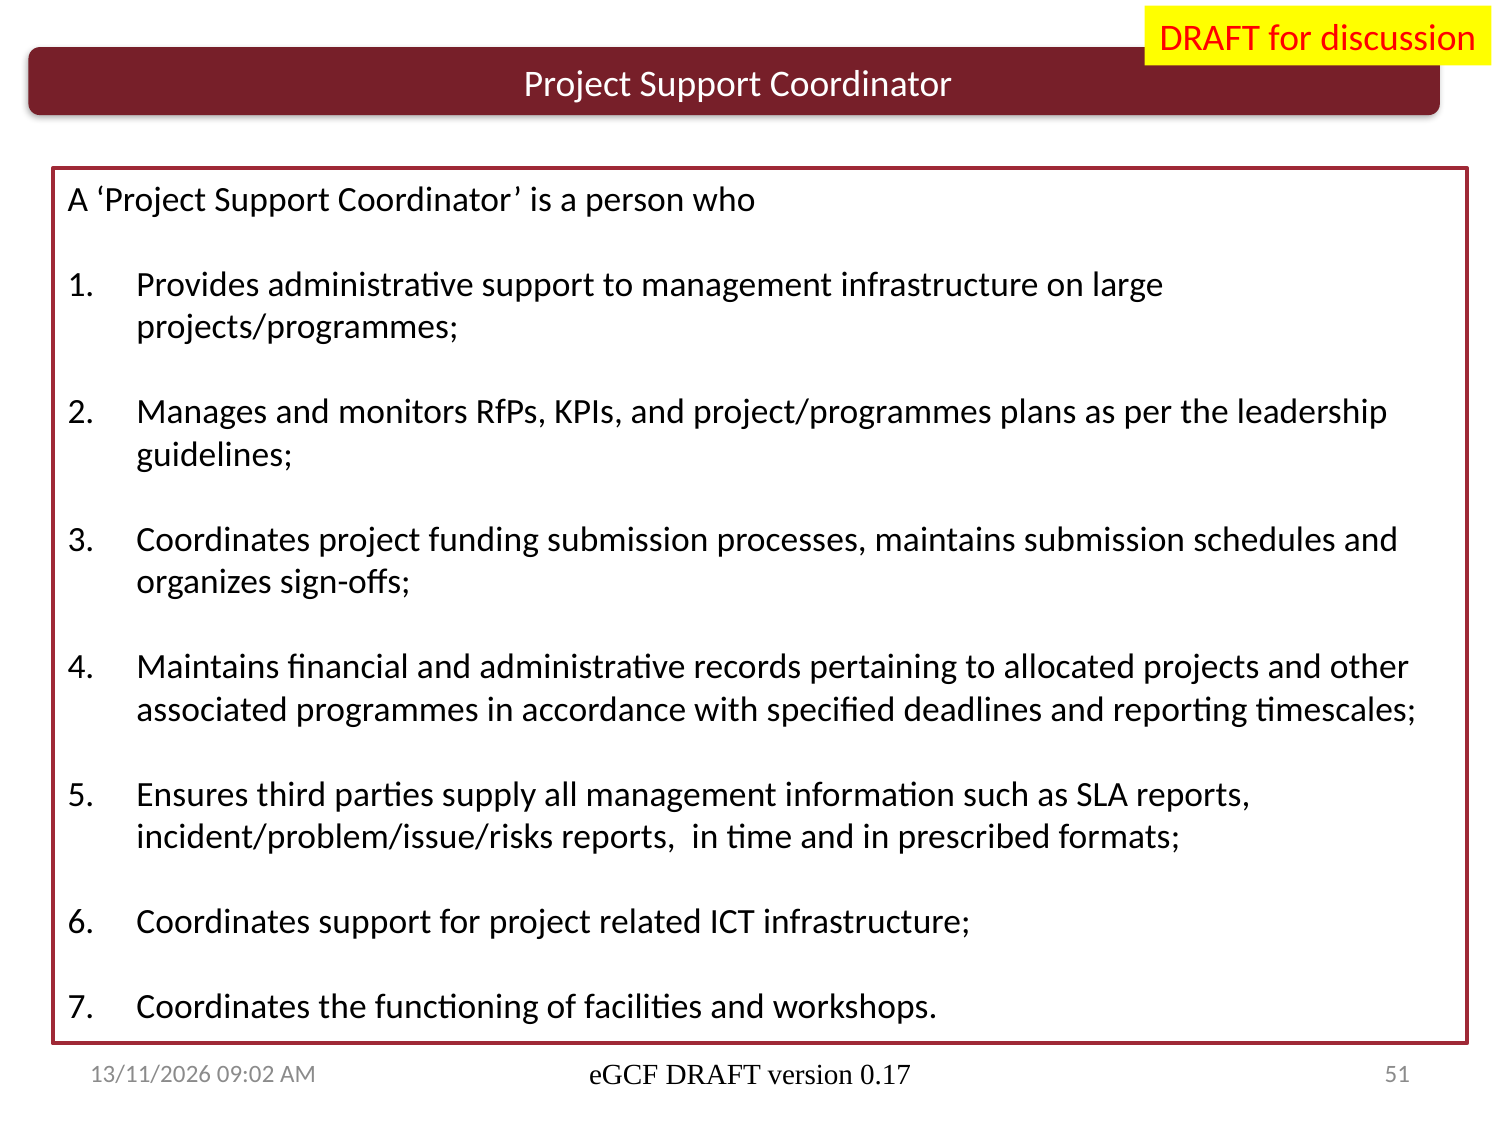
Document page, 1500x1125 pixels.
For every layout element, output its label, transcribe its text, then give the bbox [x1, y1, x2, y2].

footer eGCF DRAFT version 0.17 [512, 1042, 988, 1103]
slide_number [75, 1042, 425, 1103]
text_box A ‘Project Support Coordinator’ is a person who Provides administrative support to management infrastructure on large projects/programmes; Manages and monitors RfPs, KPIs, and project/programmes plans as per the leadership guidelines; Coordinates project funding submission processes, maintains submission schedules and organizes sign-offs; Maintains financial and administrative records pertaining to allocated projects and other associated programmes in accordance with specified deadlines and reporting timescales; Ensures third parties supply all management information such as SLA reports, incident/problem/issue/risks reports, in time and in prescribed formats; Coordinates support for project related ICT infrastructure; Coordinates the functioning of facilities and workshops. [51, 166, 1469, 1045]
slide_number 51 [1074, 1042, 1425, 1103]
text_box Project Support Coordinator [27, 46, 1441, 116]
text_box DRAFT for discussion [1144, 5, 1492, 66]
